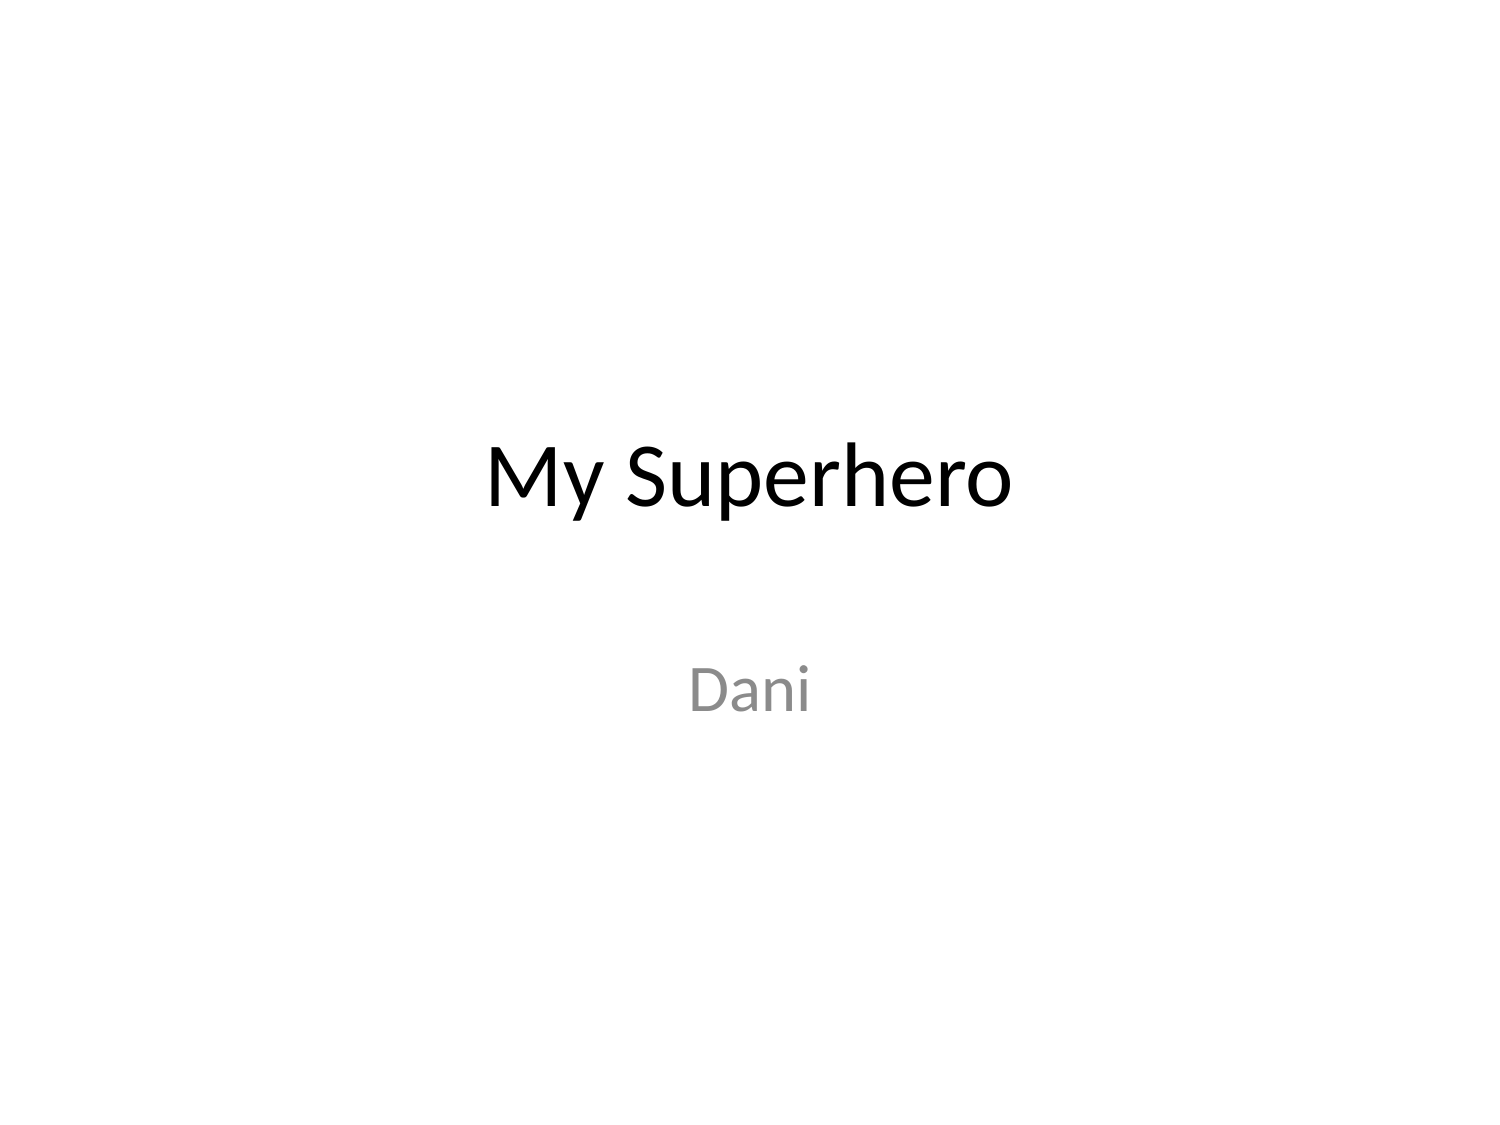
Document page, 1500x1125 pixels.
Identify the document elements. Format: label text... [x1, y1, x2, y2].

title My Superhero [112, 349, 1388, 591]
subtitle Dani [225, 637, 1275, 925]
